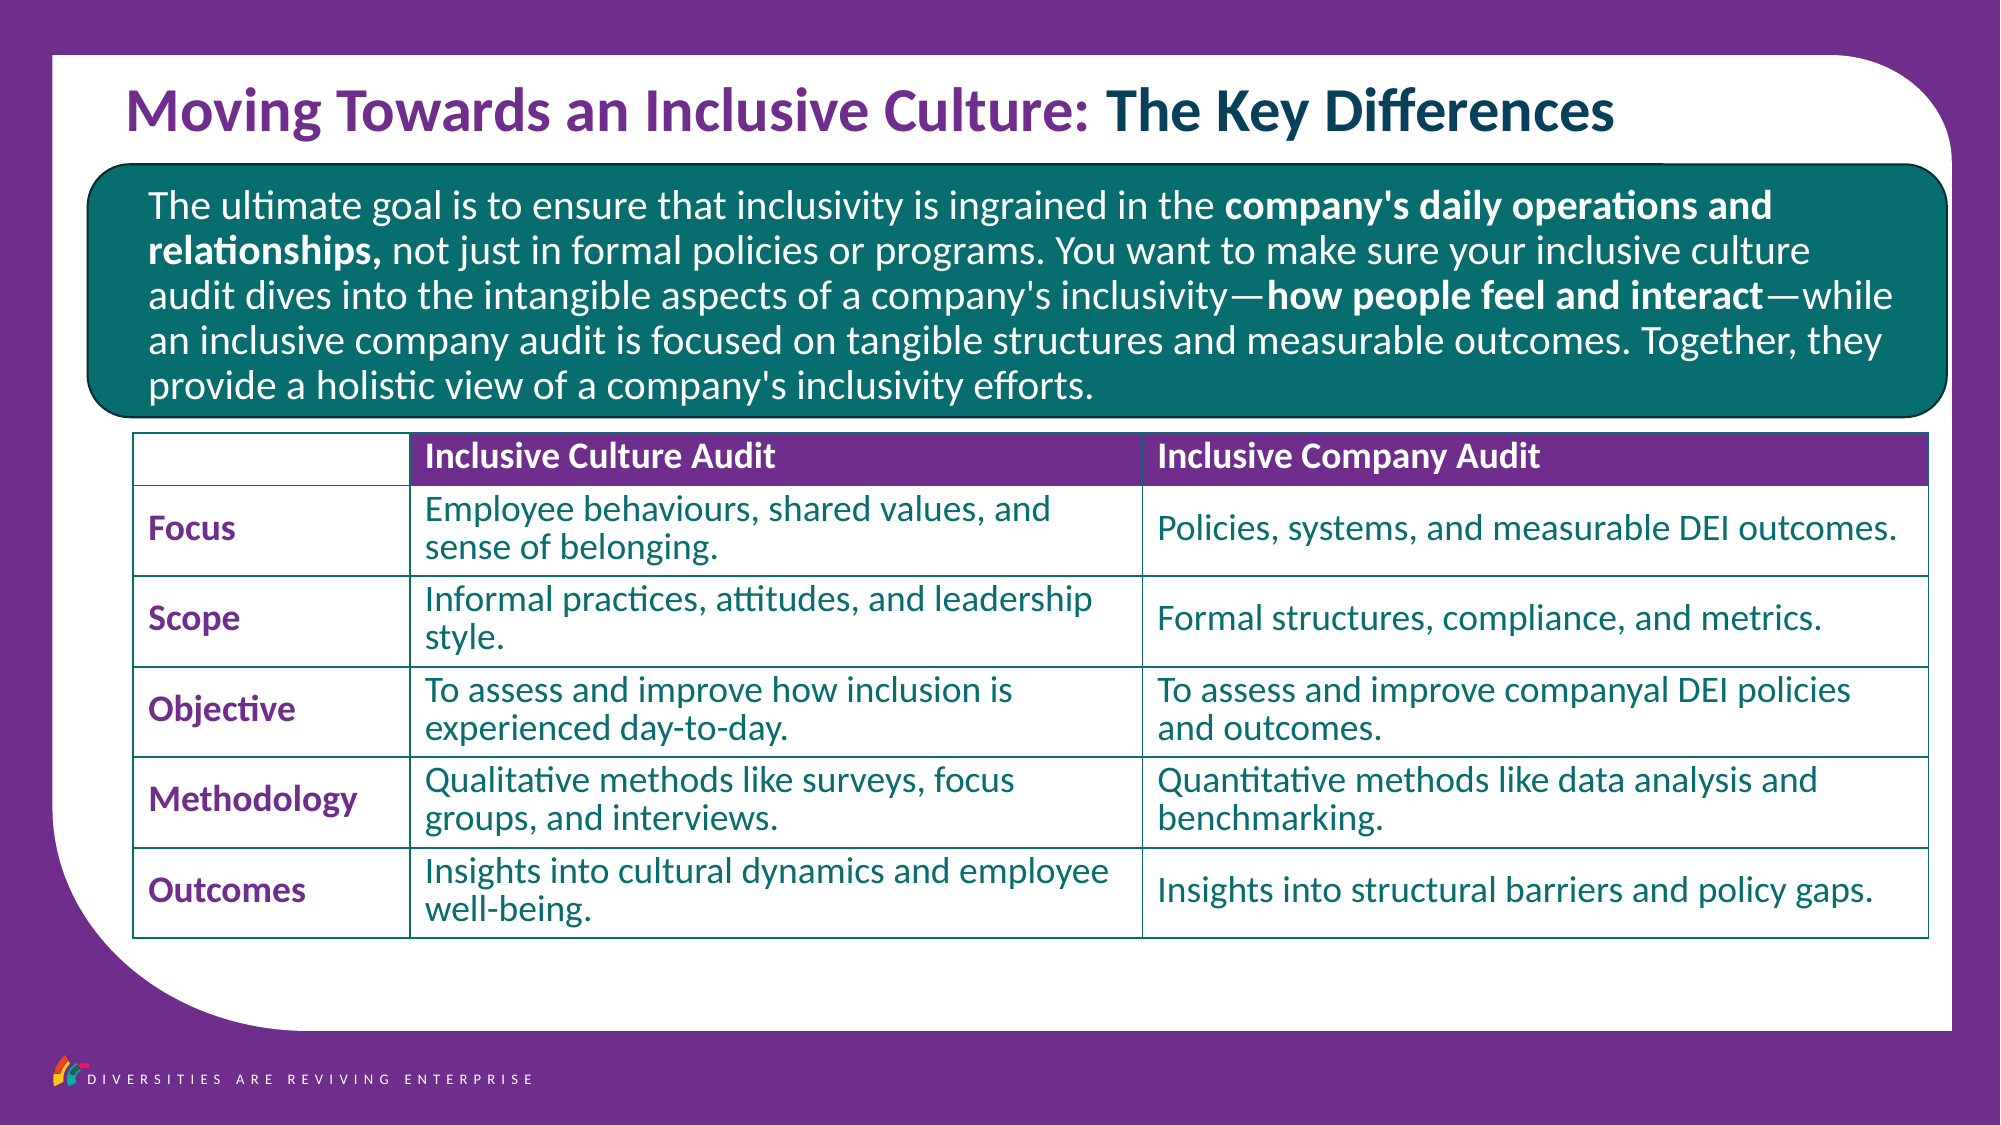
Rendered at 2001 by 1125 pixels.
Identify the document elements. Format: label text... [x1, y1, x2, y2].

table_cell To assess and improve companyal DEI policies and outcomes. [1143, 668, 1928, 756]
table_header Inclusive Culture Audit [411, 434, 1142, 485]
table_header [134, 434, 409, 485]
table_cell Methodology [134, 758, 409, 847]
table_cell Employee behaviours, shared values, and sense of belonging. [411, 486, 1142, 575]
table_cell Scope [134, 577, 409, 666]
table_cell Objective [134, 668, 409, 756]
table_cell Insights into cultural dynamics and employee well-being. [411, 849, 1142, 937]
text_box [86, 167, 133, 419]
table_cell Informal practices, attitudes, and leadership style. [411, 577, 1142, 666]
list Moving Towards an Inclusive Culture: The Key Differences [111, 69, 1918, 202]
table_cell To assess and improve how inclusion is experienced day-to-day. [411, 668, 1142, 756]
table_header Inclusive Company Audit [1143, 434, 1928, 485]
table_cell Policies, systems, and measurable DEI outcomes. [1143, 486, 1928, 575]
table_cell Outcomes [134, 849, 409, 937]
table_cell Qualitative methods like surveys, focus groups, and interviews. [411, 758, 1142, 847]
text_box [1918, 165, 1948, 417]
table_cell Formal structures, compliance, and metrics. [1143, 577, 1928, 666]
table_cell Focus [134, 486, 409, 575]
table_cell Quantitative methods like data analysis and benchmarking. [1143, 758, 1928, 847]
table_cell Insights into structural barriers and policy gaps. [1143, 849, 1928, 937]
list The ultimate goal is to ensure that inclusivity is ingrained in the company's daily operations and relationships, not just in formal policies or programs. You want to make sure your inclusive culture audit dives into the intangible aspects of a company's inclusivity—how people feel and interact—while an inclusive company audit is focused on tangible structures and measurable outcomes. Together, they provide a holistic view of a company's inclusivity efforts. [133, 202, 1918, 432]
